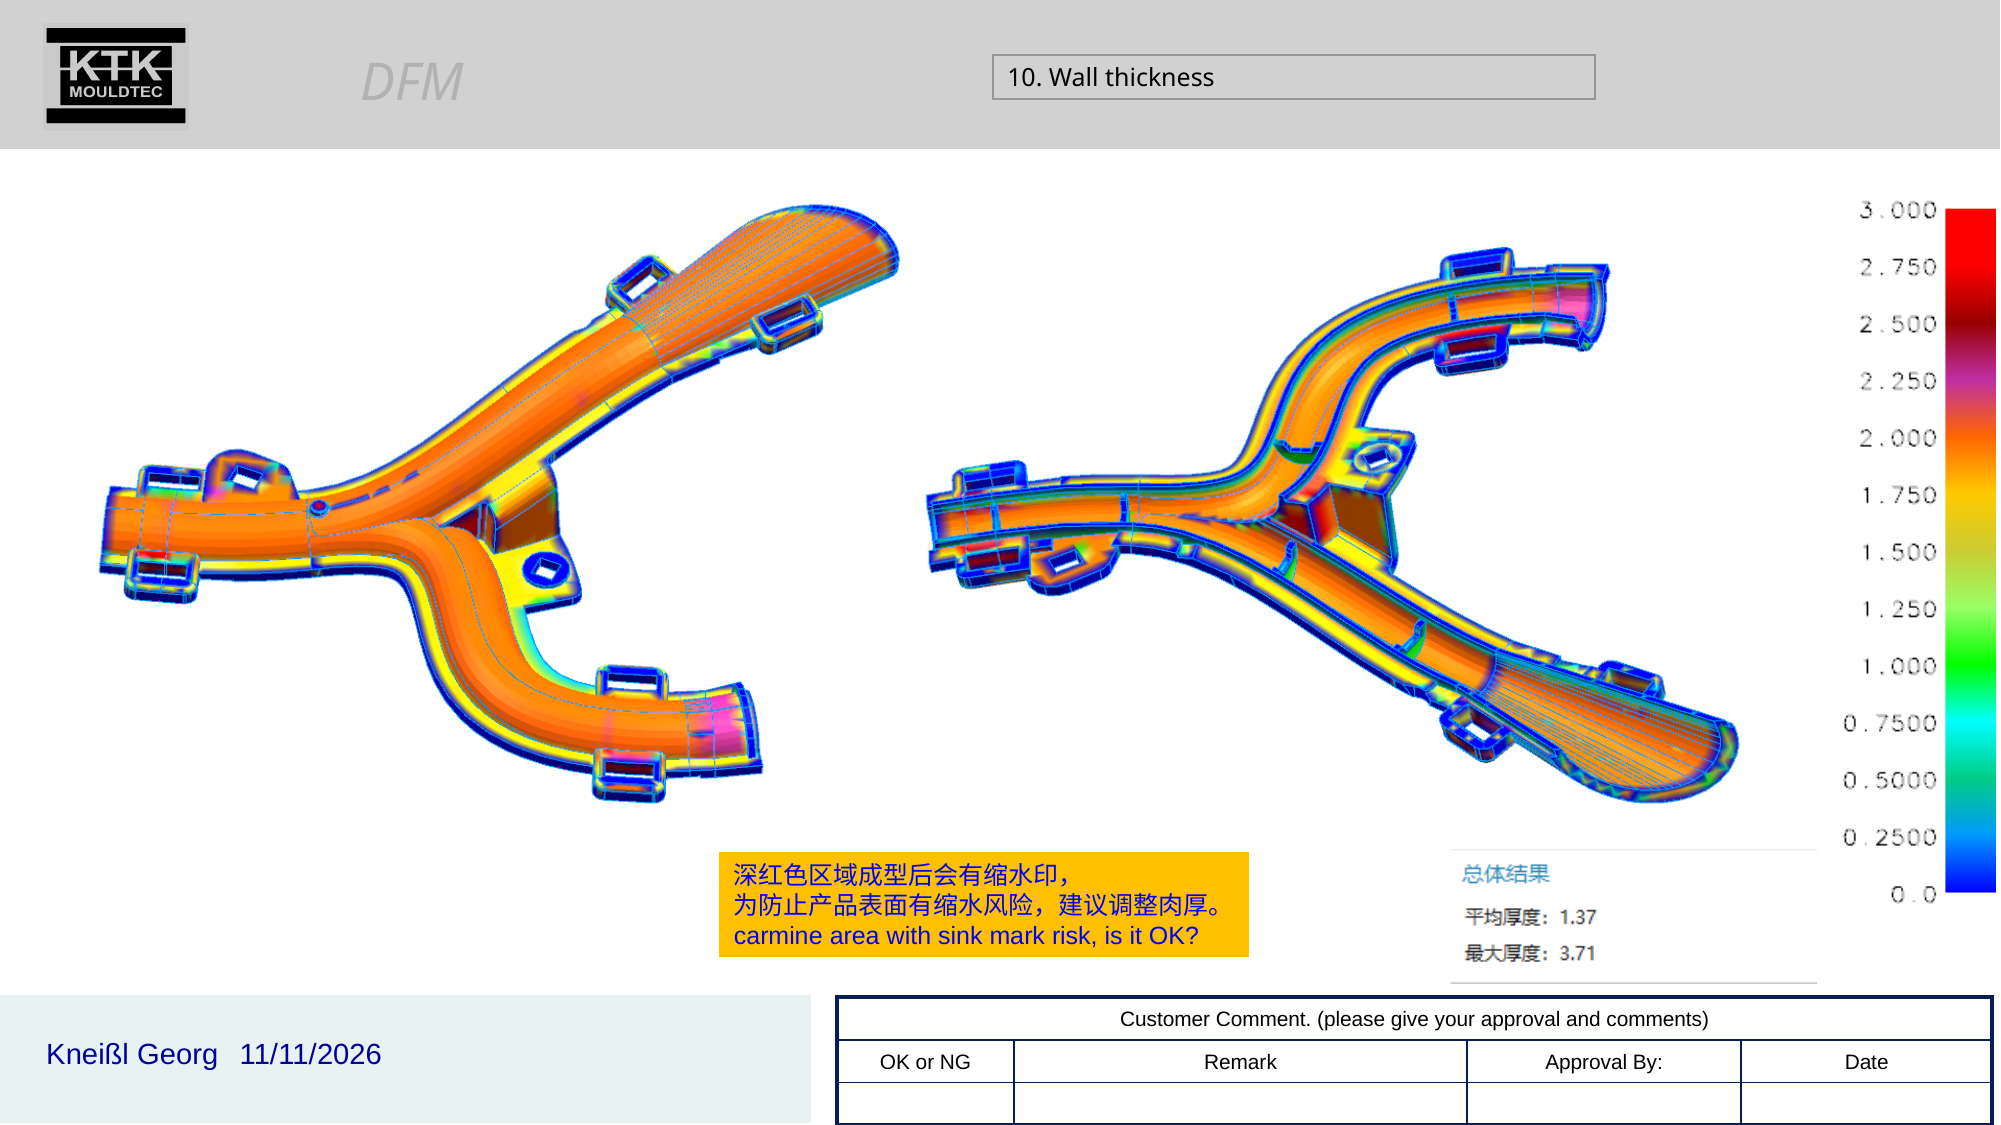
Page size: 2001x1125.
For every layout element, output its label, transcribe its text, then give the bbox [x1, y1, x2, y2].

text_box 深红色区域成型后会有缩水印， 为防止产品表面有缩水风险，建议调整肉厚。 carmine area with sink mark risk, is it OK? [719, 852, 1249, 957]
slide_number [188, 1027, 433, 1106]
picture [78, 184, 1746, 809]
text_box 10. Wall thickness [992, 54, 1595, 100]
picture [1826, 184, 1996, 921]
picture [1448, 849, 1817, 985]
